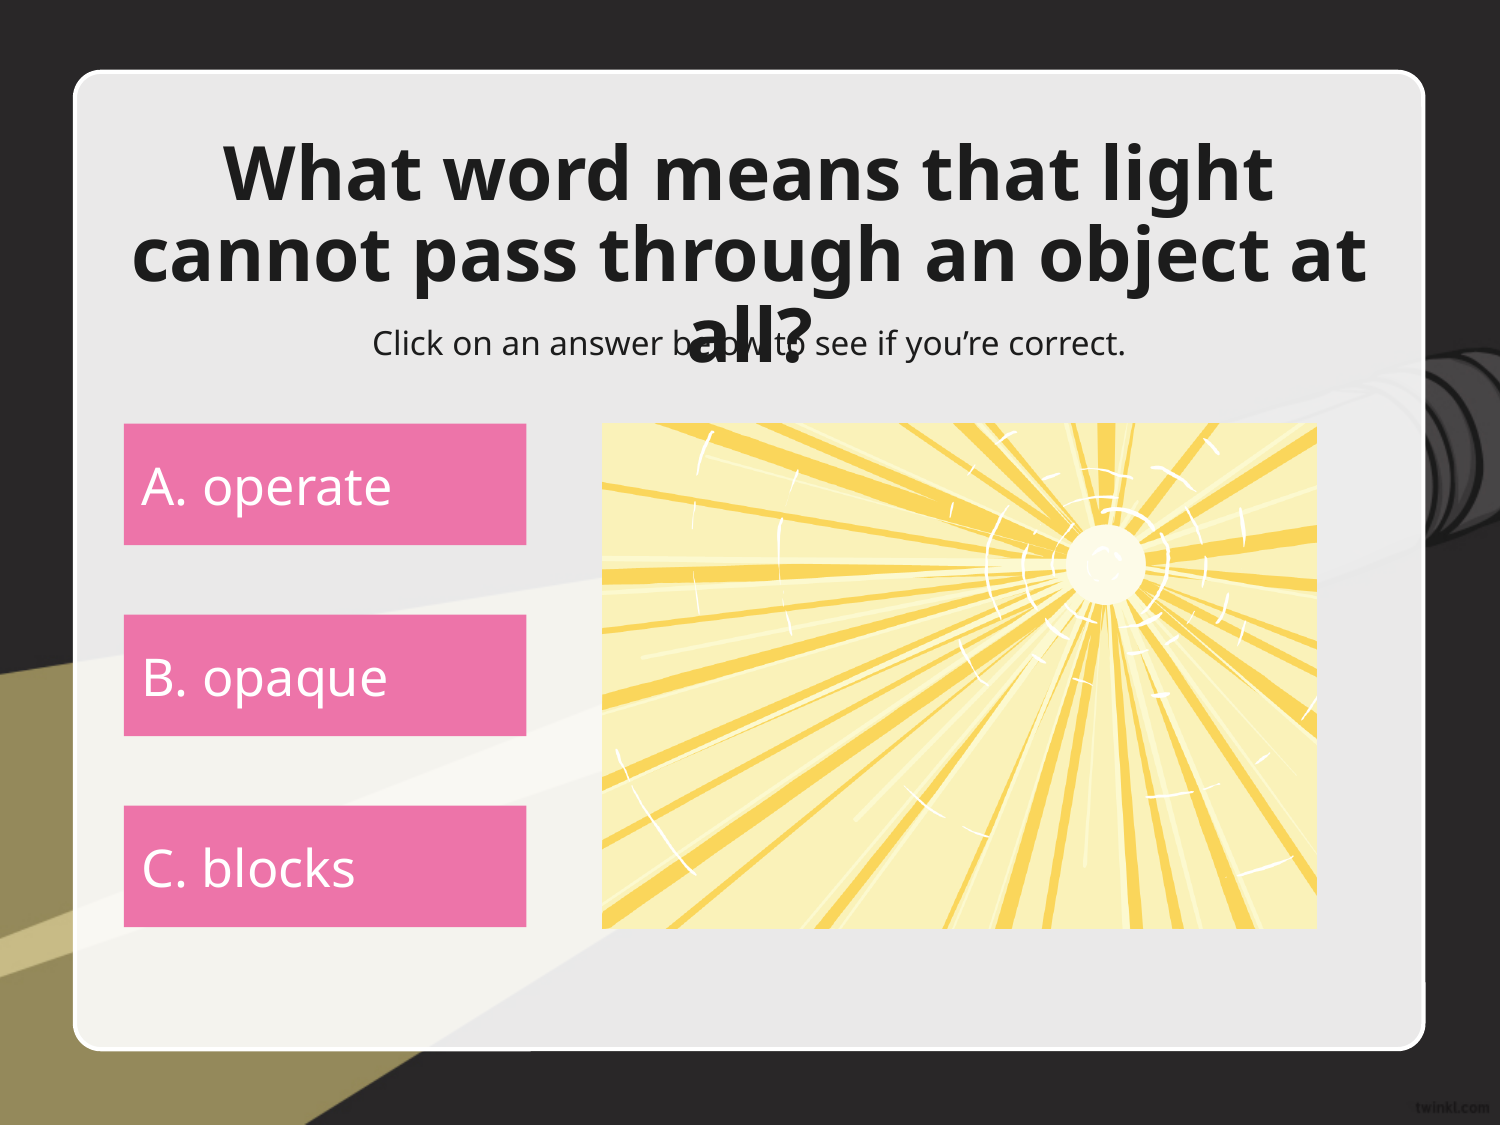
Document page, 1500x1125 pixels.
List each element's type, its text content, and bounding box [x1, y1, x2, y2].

picture [0, 0, 1500, 1125]
text_box What word means that light cannot pass through an object at all? [75, 125, 1425, 226]
text_box A. operate [123, 423, 527, 546]
text_box C. blocks [123, 805, 527, 928]
text_box Click on an answer below to see if you’re correct. [369, 310, 1131, 375]
text_box B. opaque [123, 614, 527, 737]
